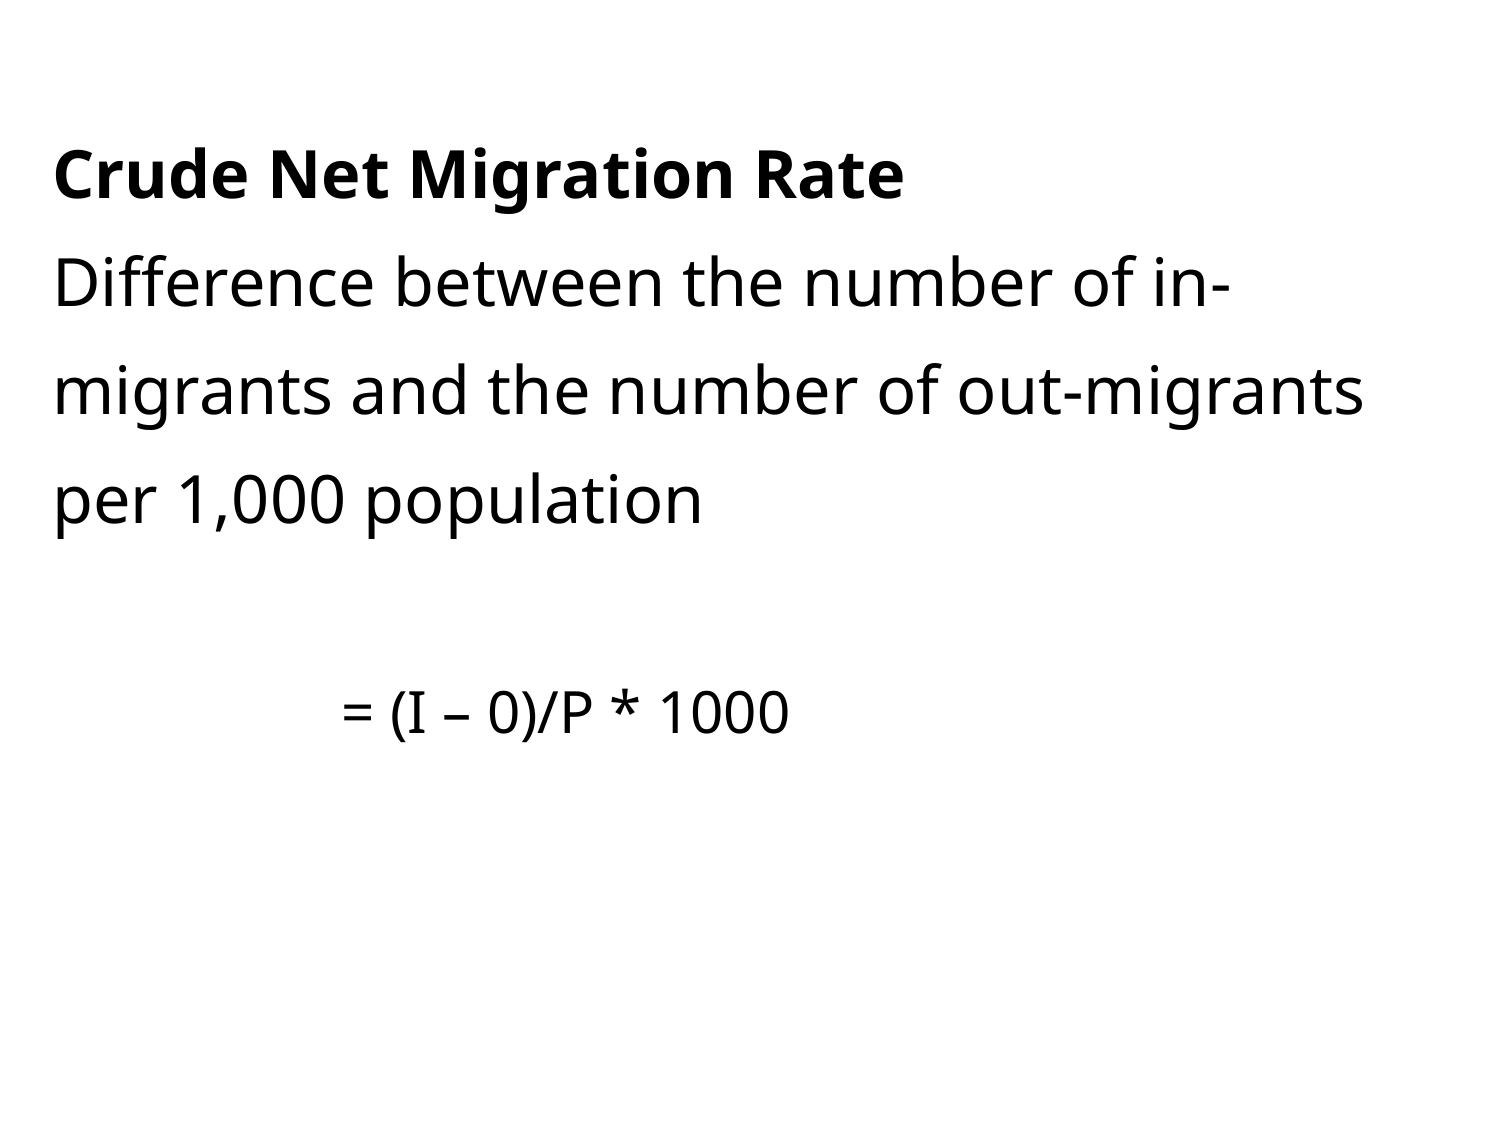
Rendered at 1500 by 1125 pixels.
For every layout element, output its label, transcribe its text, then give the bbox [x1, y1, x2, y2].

text_box Crude Net Migration Rate Difference between the number of in-migrants and the number of out-migrants per 1,000 population = (I – 0)/P * 1000 [37, 99, 1475, 753]
